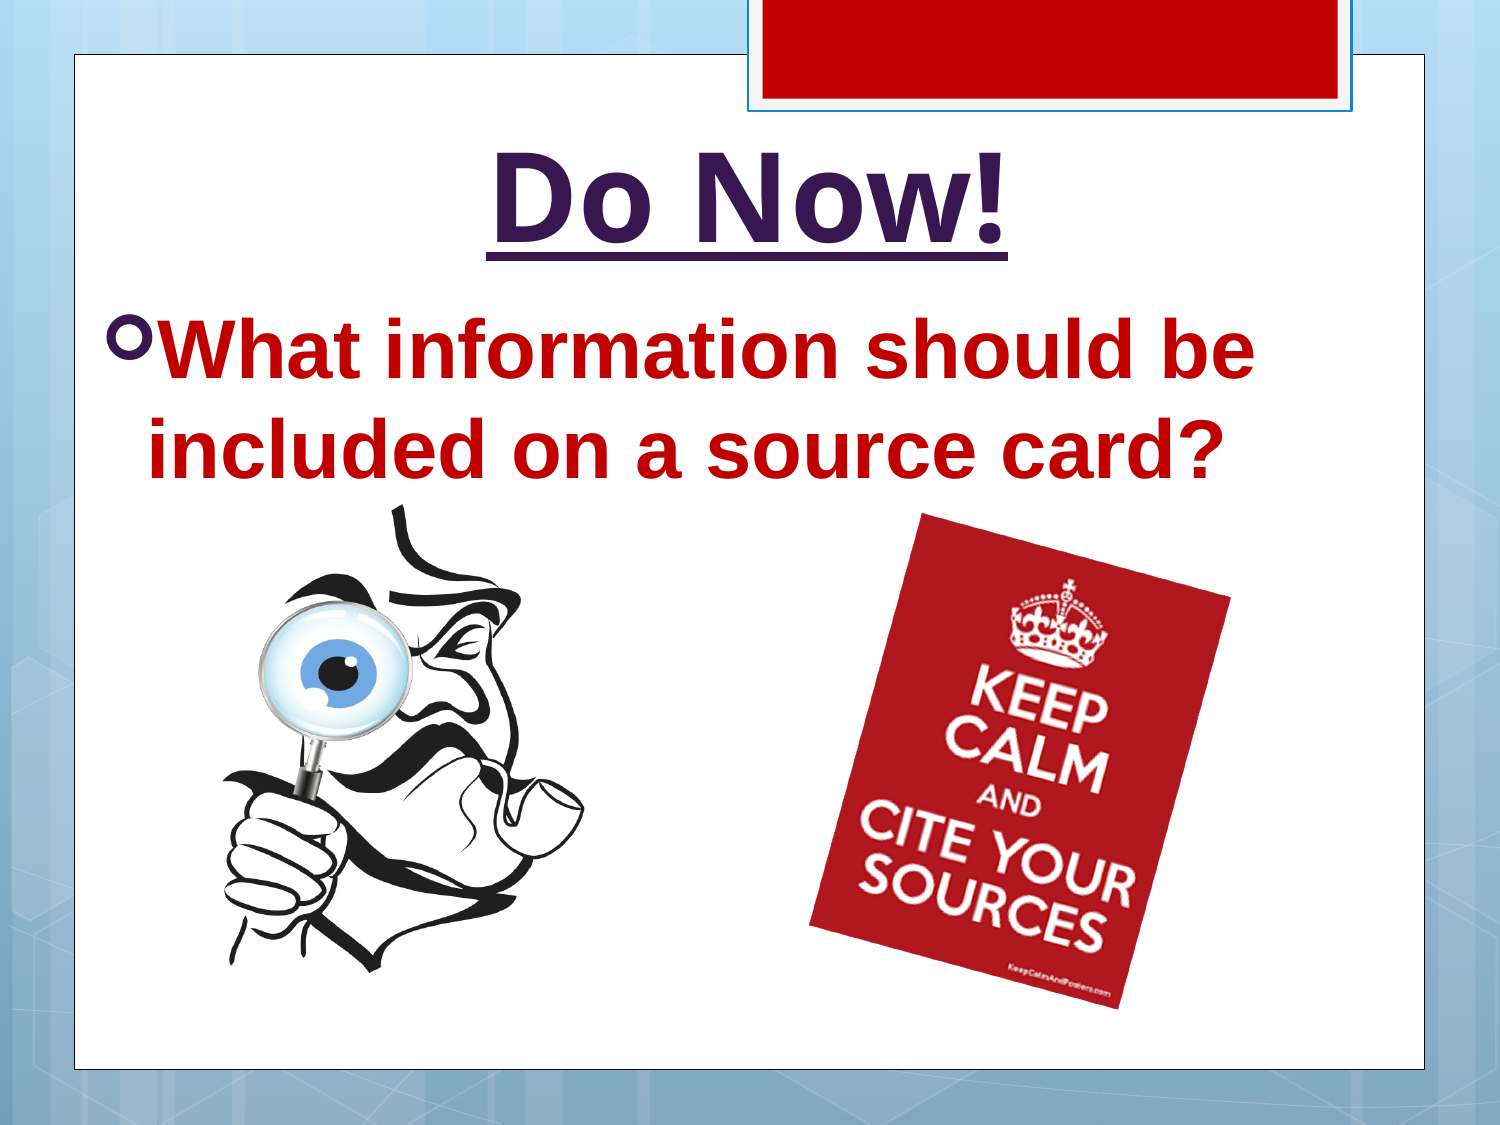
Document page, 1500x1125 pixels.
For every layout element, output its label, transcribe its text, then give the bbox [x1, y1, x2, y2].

picture [218, 499, 601, 1008]
title Do Now! [171, 87, 1324, 275]
list What information should be included on a source card? [75, 287, 1425, 864]
picture [810, 514, 1230, 1009]
